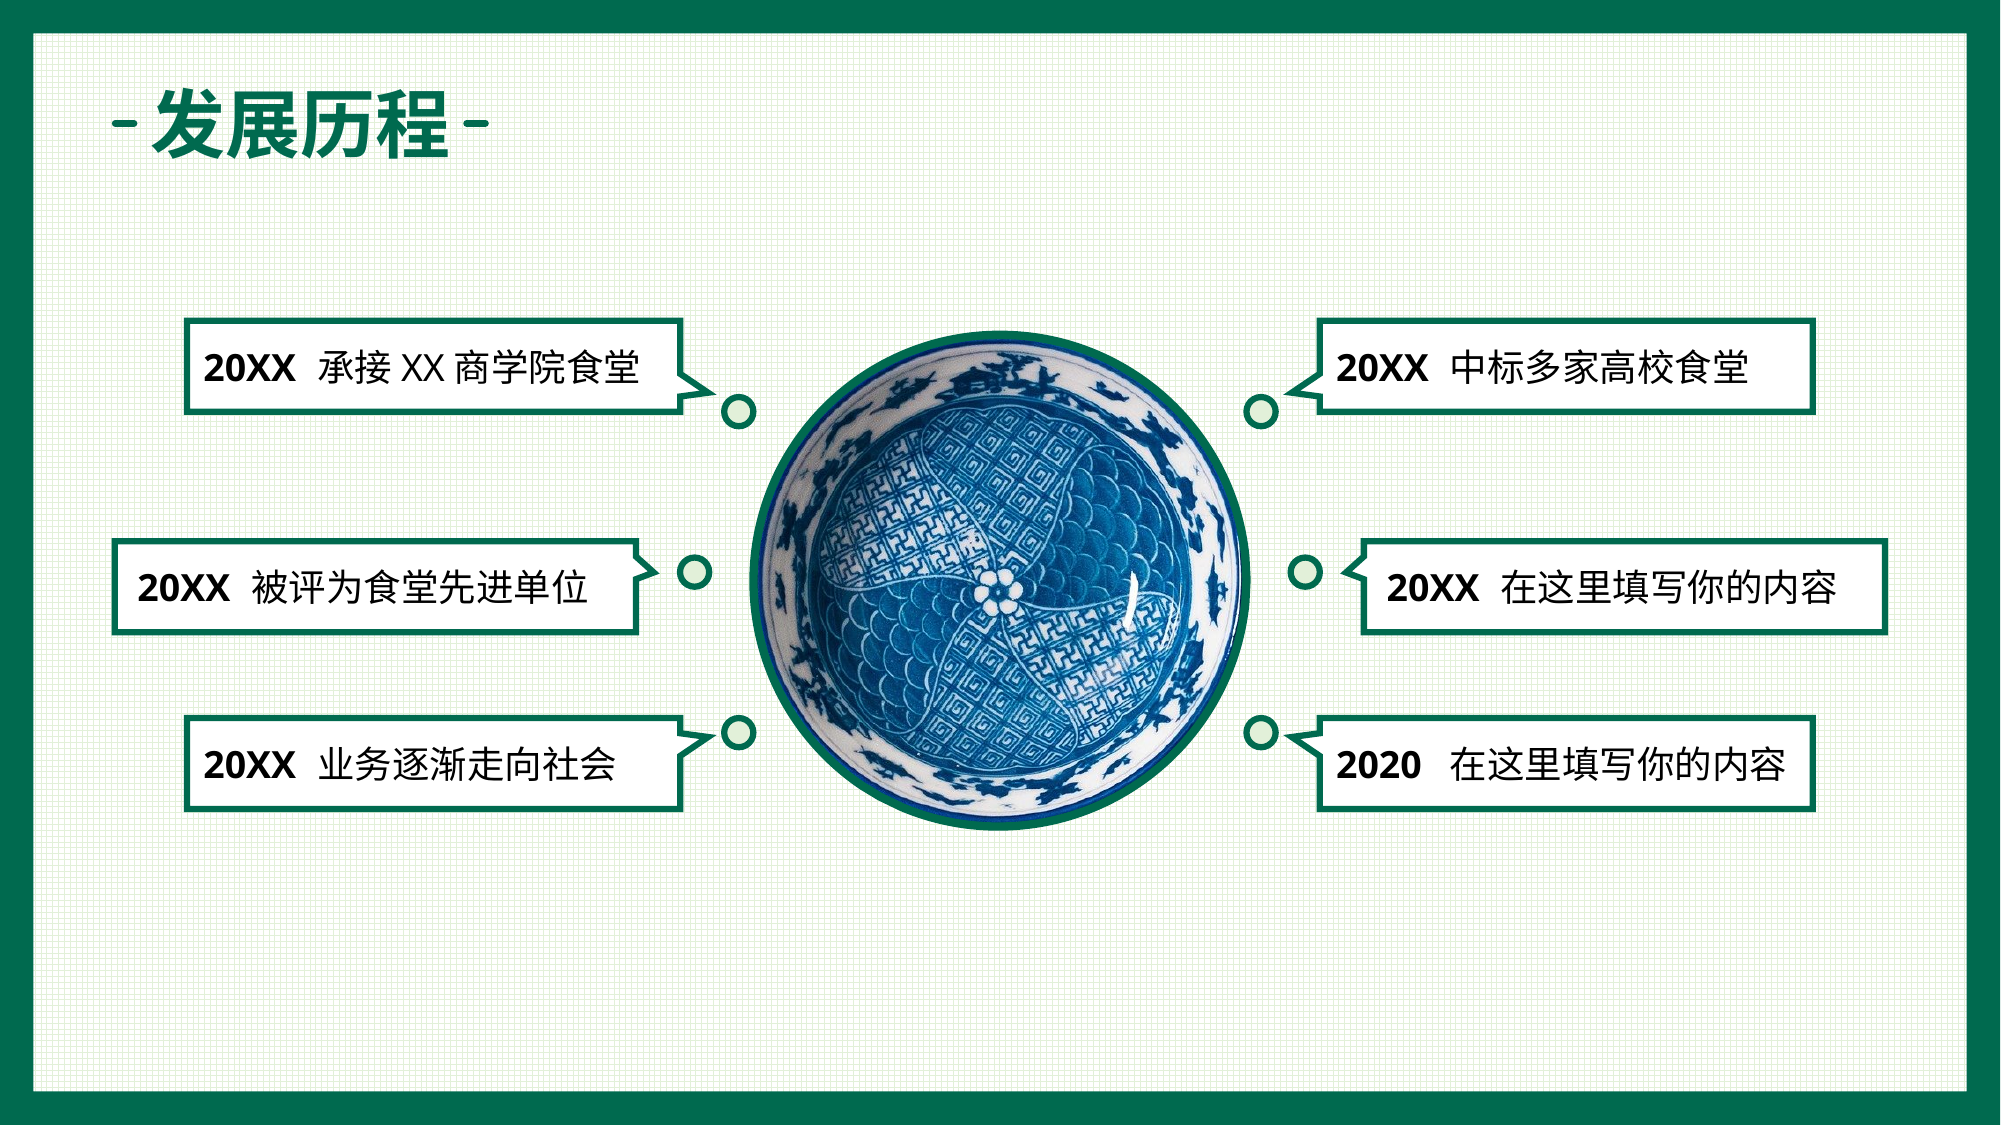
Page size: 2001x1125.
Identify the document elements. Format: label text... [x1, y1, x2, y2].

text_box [680, 396, 754, 748]
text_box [114, 541, 636, 633]
text_box [1247, 748, 1256, 762]
list 发展历程 [146, 77, 455, 169]
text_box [187, 320, 681, 412]
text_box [1319, 718, 1813, 809]
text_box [187, 718, 681, 809]
text_box [818, 274, 1182, 334]
picture [753, 334, 1247, 827]
text_box [744, 748, 753, 762]
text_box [1319, 320, 1813, 412]
text_box [818, 827, 1182, 887]
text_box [1363, 541, 1886, 633]
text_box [1246, 396, 1320, 748]
